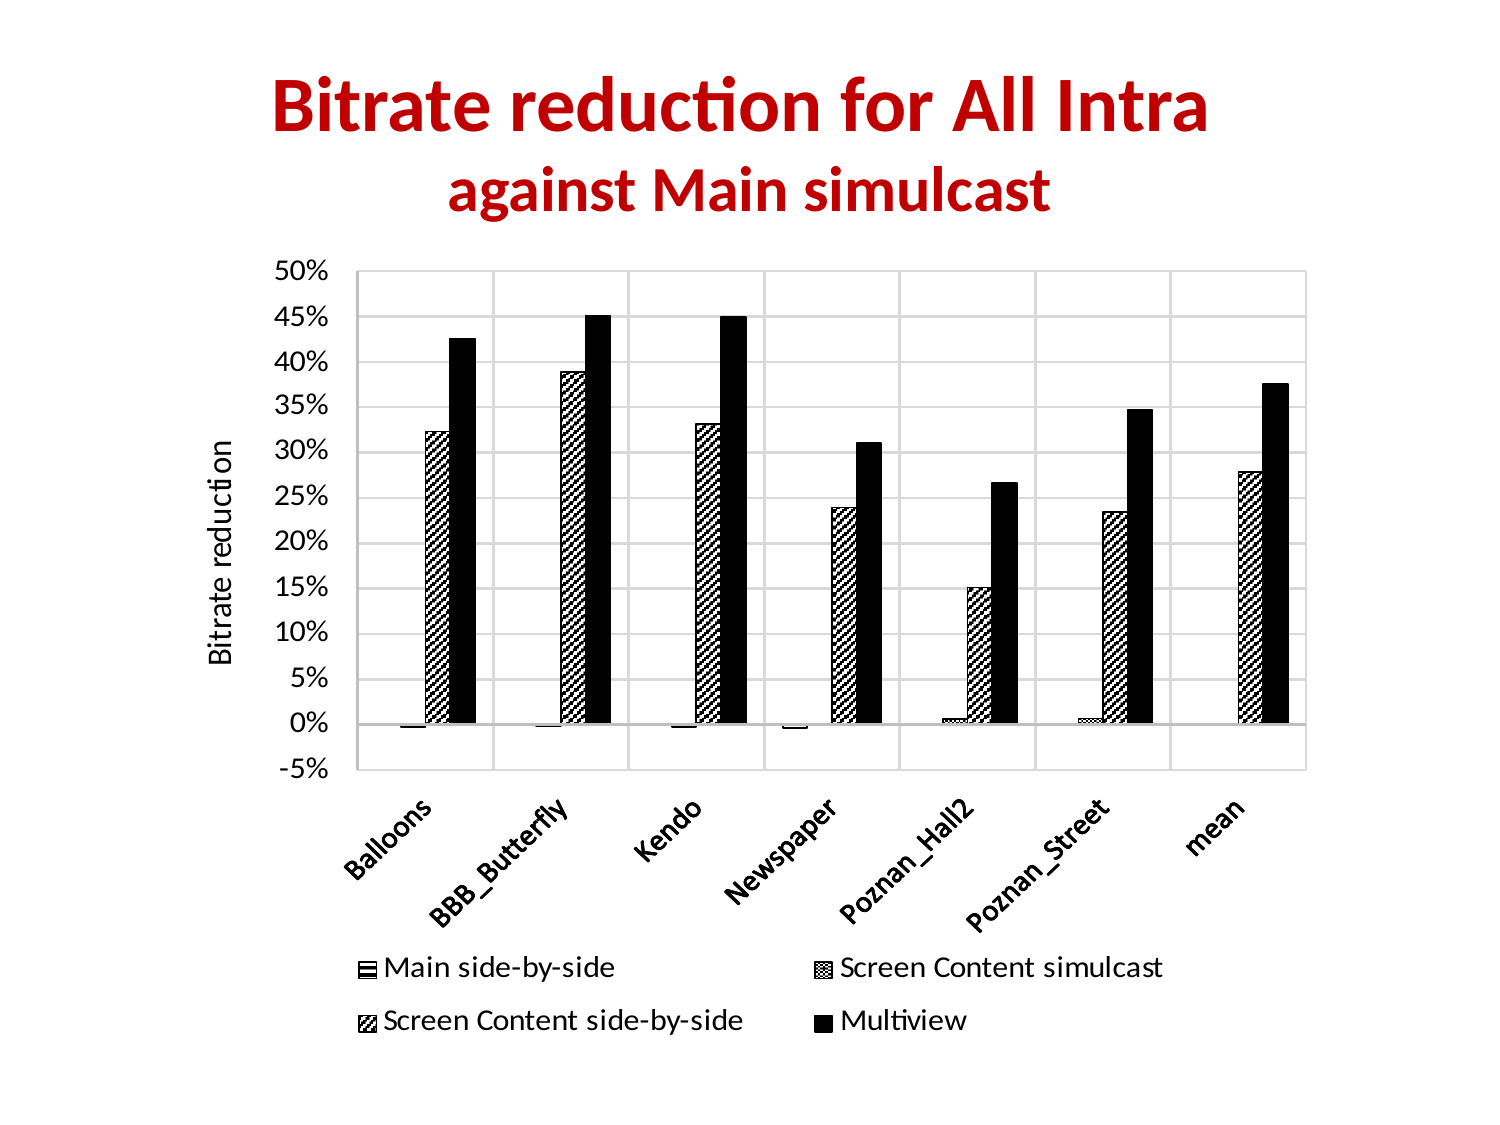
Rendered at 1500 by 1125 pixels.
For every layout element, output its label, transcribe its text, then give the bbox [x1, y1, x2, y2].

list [182, 232, 1353, 1071]
title Bitrate reduction for All Intra against Main simulcast [75, 45, 1425, 233]
